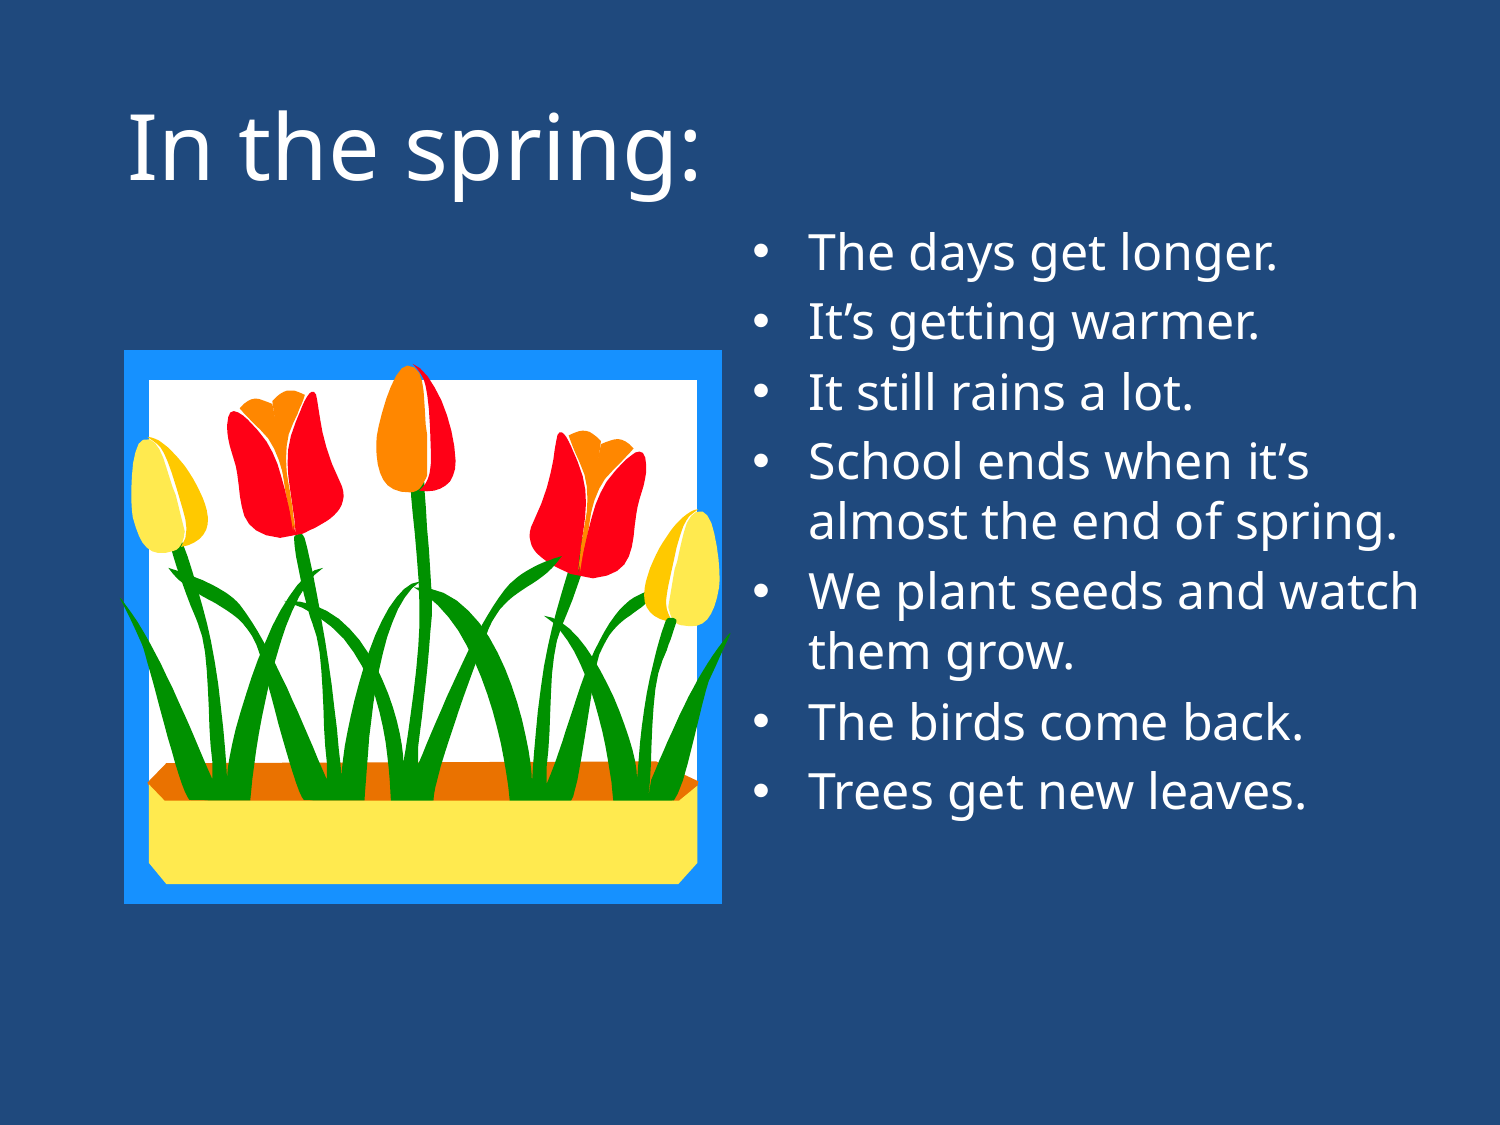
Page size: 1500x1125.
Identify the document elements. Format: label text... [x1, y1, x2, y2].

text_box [112, 349, 738, 904]
title In the spring: [112, 37, 738, 250]
list The days get longer. It’s getting warmer. It still rains a lot. School ends when it’s almost the end of spring. We plant seeds and watch them grow. The birds come back. Trees get new leaves. [737, 212, 1438, 1063]
